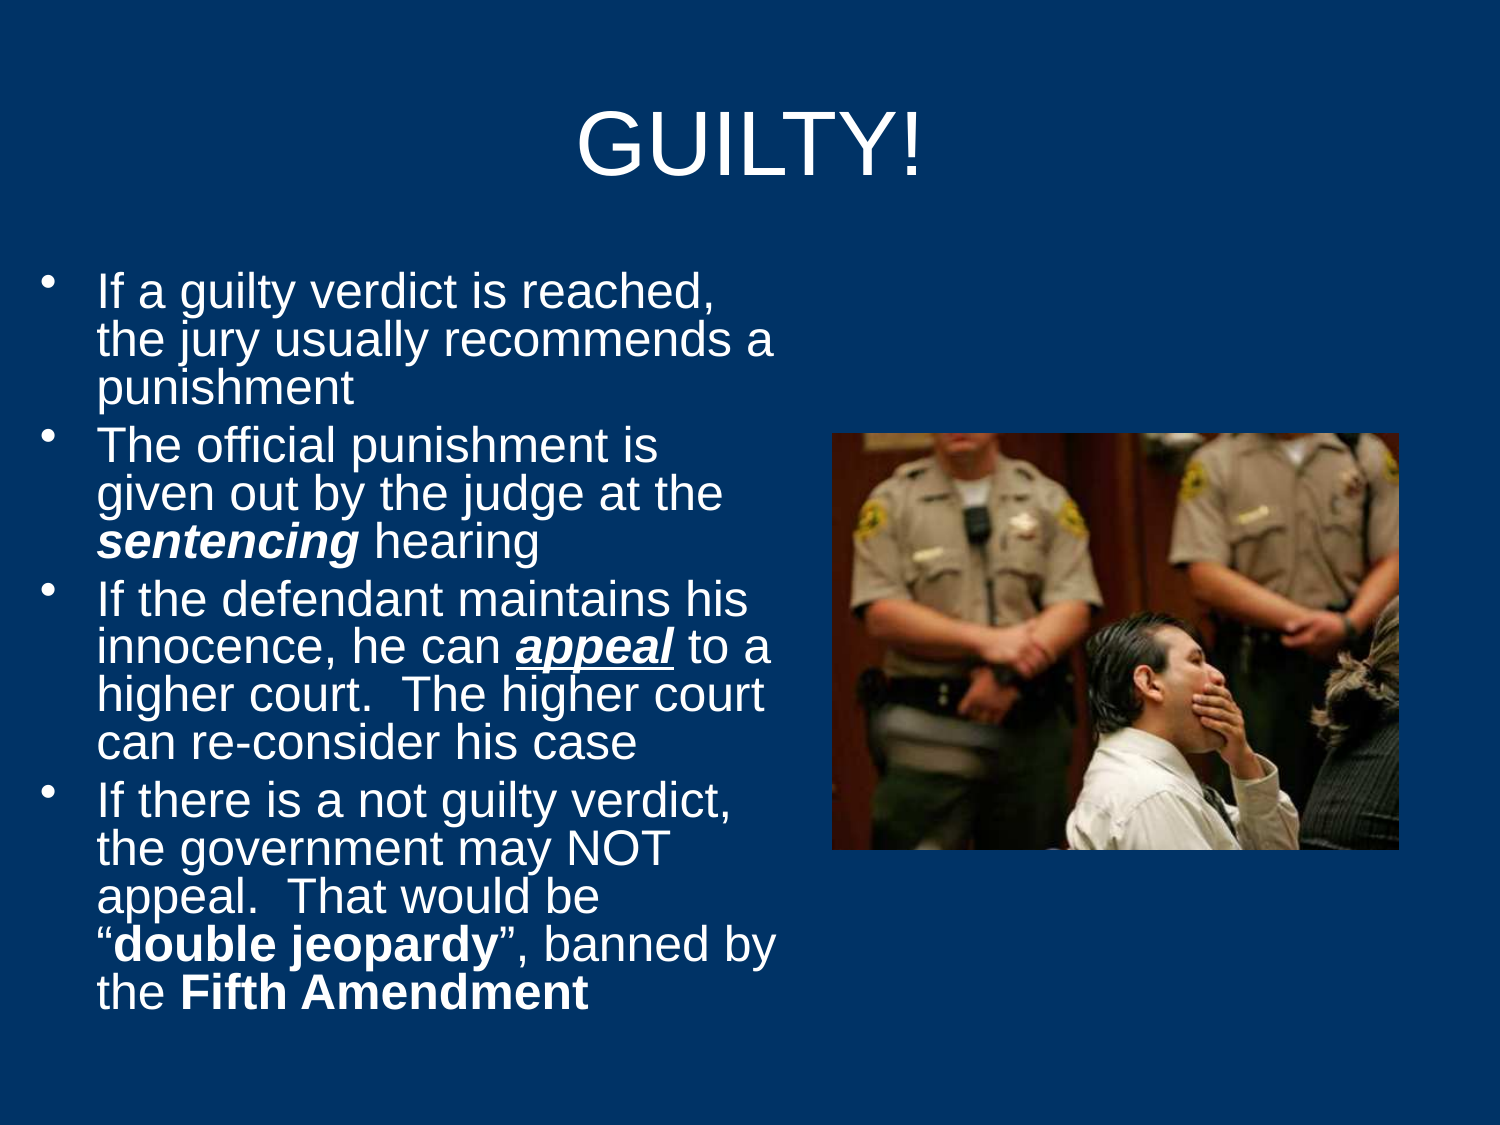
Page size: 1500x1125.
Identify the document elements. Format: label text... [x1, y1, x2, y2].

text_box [832, 433, 1399, 851]
list If a guilty verdict is reached, the jury usually recommends a punishment The official punishment is given out by the judge at the sentencing hearing If the defendant maintains his innocence, he can appeal to a higher court. The higher court can re-consider his case If there is a not guilty verdict, the government may NOT appeal. That would be “double jeopardy”, banned by the Fifth Amendment [24, 262, 800, 1038]
title GUILTY! [75, 45, 1425, 233]
